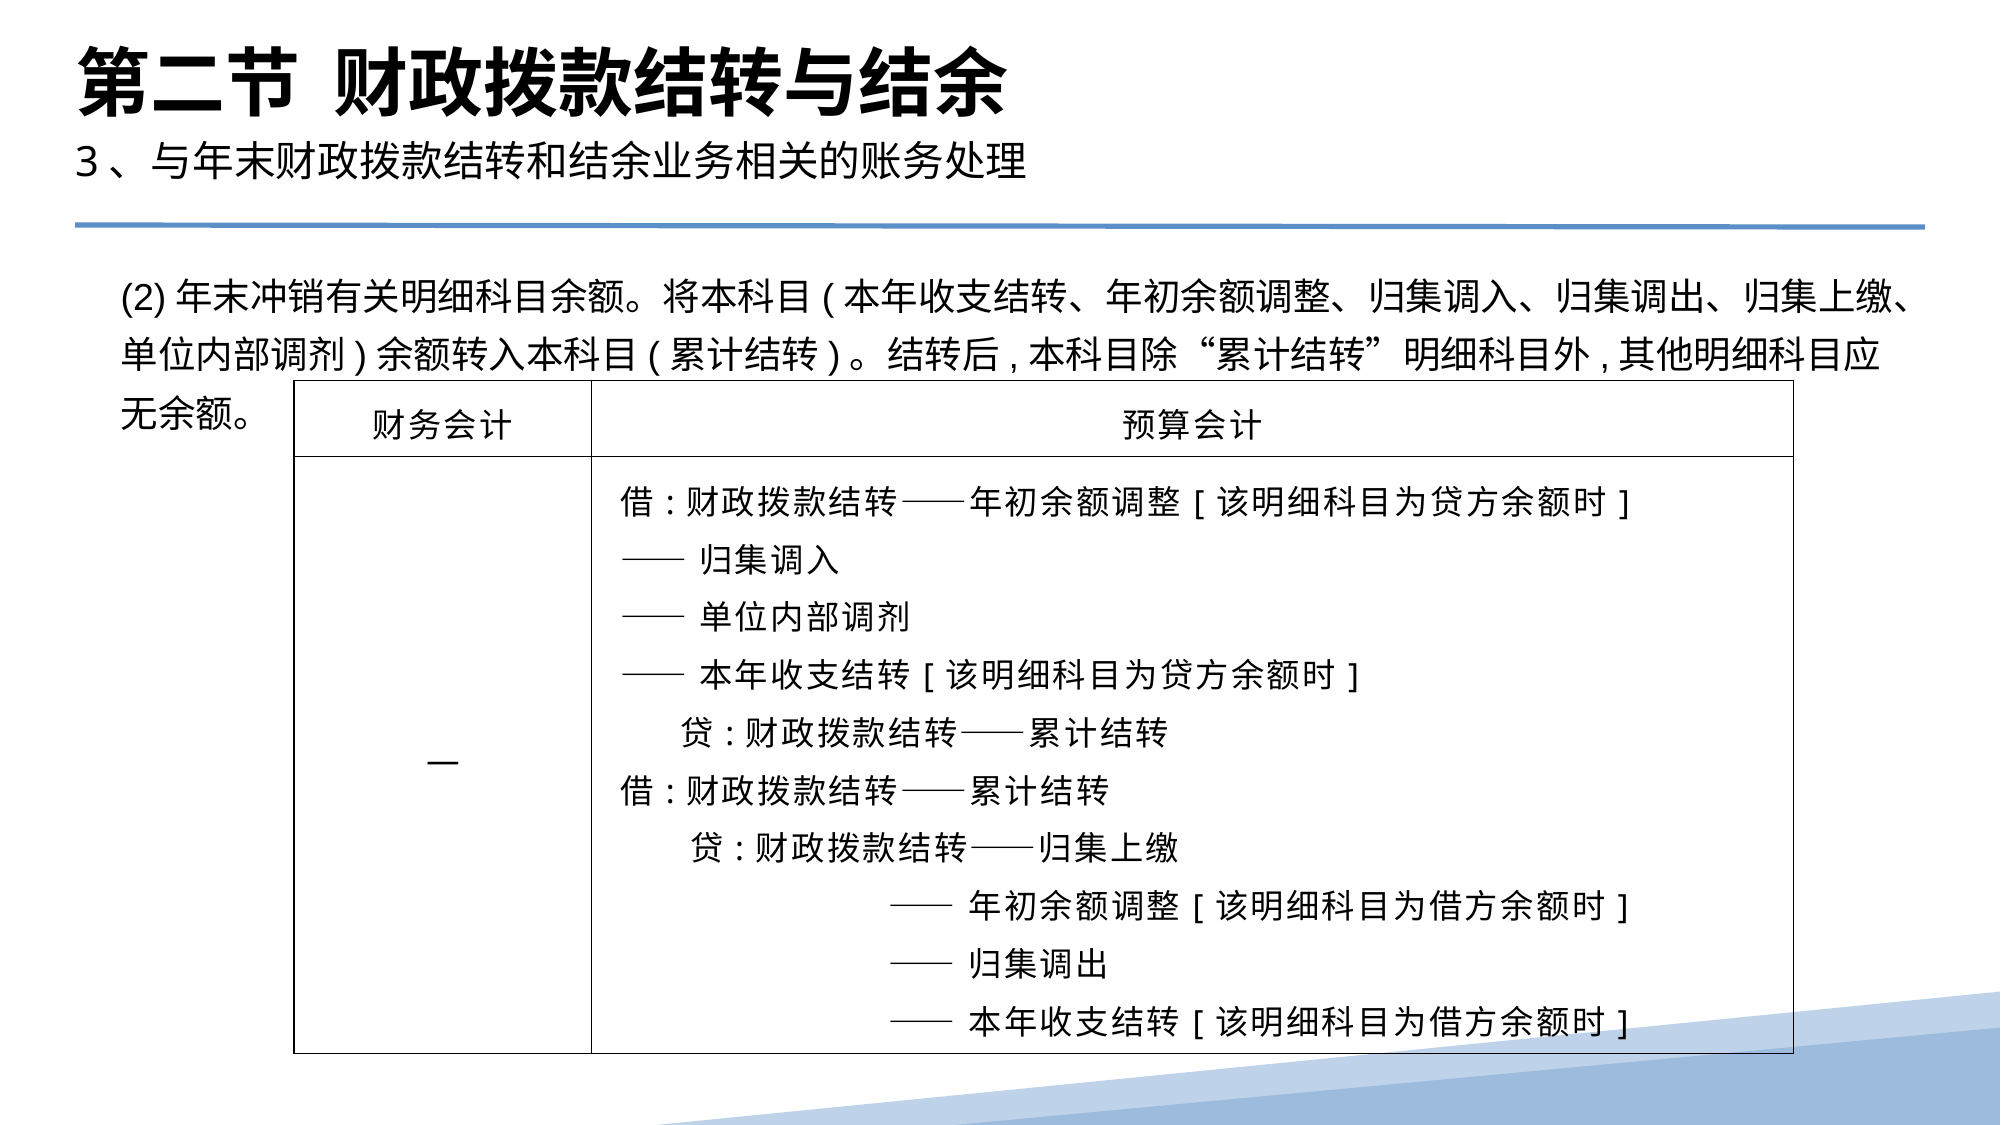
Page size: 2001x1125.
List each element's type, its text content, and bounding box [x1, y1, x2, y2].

text_box (2)年末冲销有关明细科目余额。将本科目(本年收支结转、年初余额调整、归集调入、归集调出、归集上缴、单位内部调剂)余额转入本科目(累计结转)。结转后,本科目除“累计结转”明细科目外,其他明细科目应无余额。 [105, 252, 1926, 432]
table_header 财务会计 [295, 381, 591, 456]
text_box 第二节 财政拨款结转与结余 [75, 24, 1925, 124]
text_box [656, 991, 2000, 1125]
table_cell 借:财政拨款结转——年初余额调整[该明细科目为贷方余额时] ——归集调入 ——单位内部调剂 ——本年收支结转[该明细科目为贷方余额时] 贷:财政拨款结转——累计结转 借:财政拨款结转——累计结转 贷:财政拨款结转——归集上缴 ——年初余额调整[该明细科目为借方余额时] ——归集调出 ——本年收支结转[该明细科目为借方余额时] [592, 457, 1793, 1053]
text_box 3、与年末财政拨款结转和结余业务相关的账务处理 [75, 124, 1925, 200]
table_header 预算会计 [592, 381, 1793, 456]
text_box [74, 224, 1925, 228]
table_cell — [295, 457, 591, 1053]
